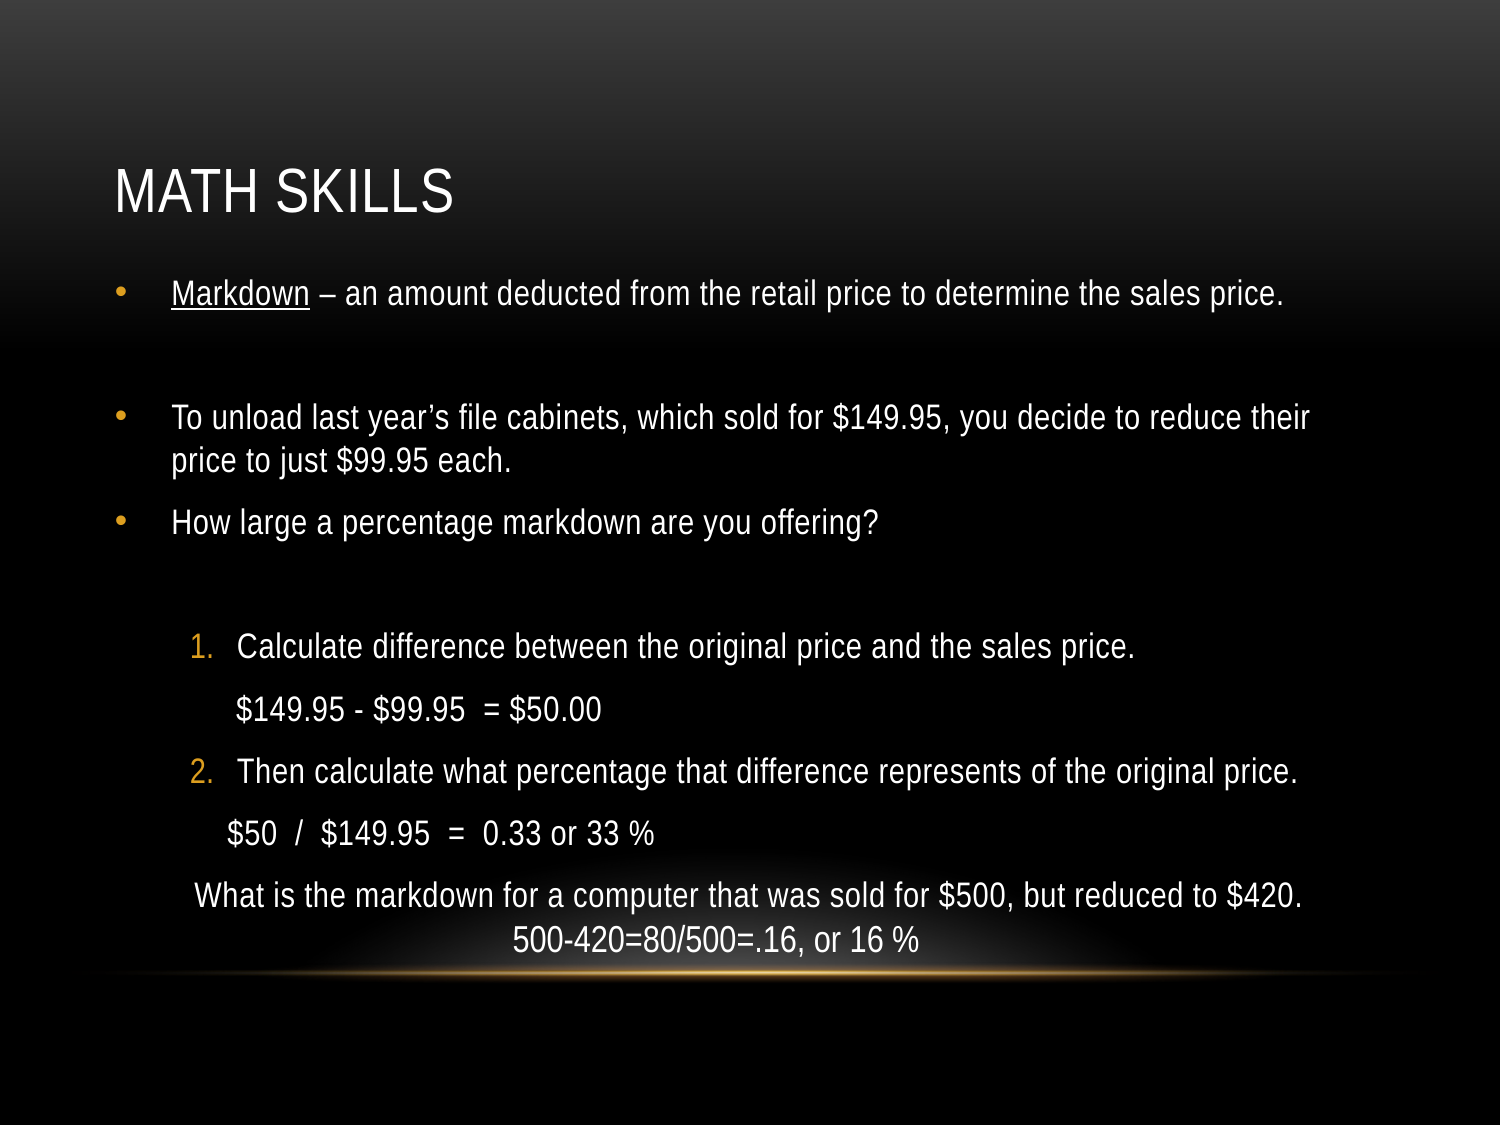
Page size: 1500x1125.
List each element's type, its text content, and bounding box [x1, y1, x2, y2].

title Math skills [99, 45, 1400, 233]
list Markdown – an amount deducted from the retail price to determine the sales price. To unload last year’s file cabinets, which sold for $149.95, you decide to reduce their price to just $99.95 each. How large a percentage markdown are you offering? Calculate difference between the original price and the sales price. $149.95 - $99.95 = $50.00 Then calculate what percentage that difference represents of the original price. $50 / $149.95 = 0.33 or 33 % What is the markdown for a computer that was sold for $500, but reduced to $420. [99, 262, 1400, 938]
text_box 500-420=80/500=.16, or 16 % [497, 907, 998, 967]
picture [0, 0, 1500, 1125]
